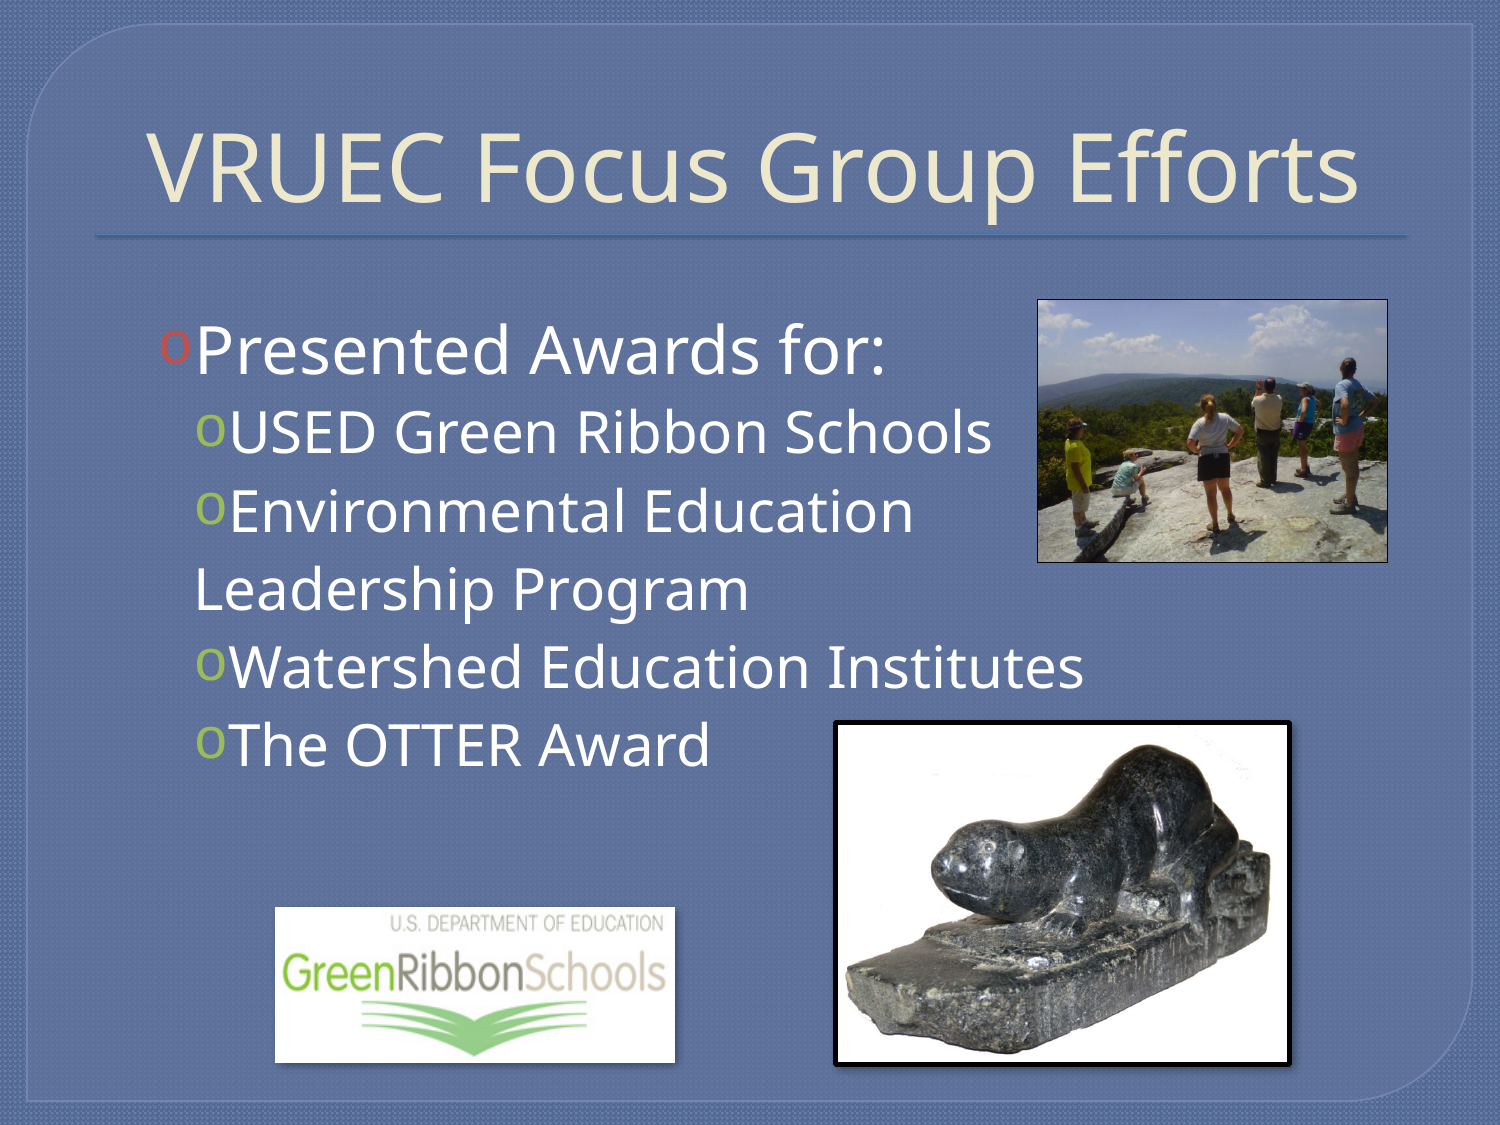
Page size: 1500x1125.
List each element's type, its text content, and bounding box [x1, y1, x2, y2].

list Presented Awards for: USED Green Ribbon Schools Environmental Education Leadership Program Watershed Education Institutes The OTTER Award [75, 299, 1438, 1050]
picture [274, 907, 676, 1063]
title VRUEC Focus Group Efforts [75, 41, 1425, 230]
picture [1037, 299, 1388, 563]
picture [837, 724, 1288, 1063]
